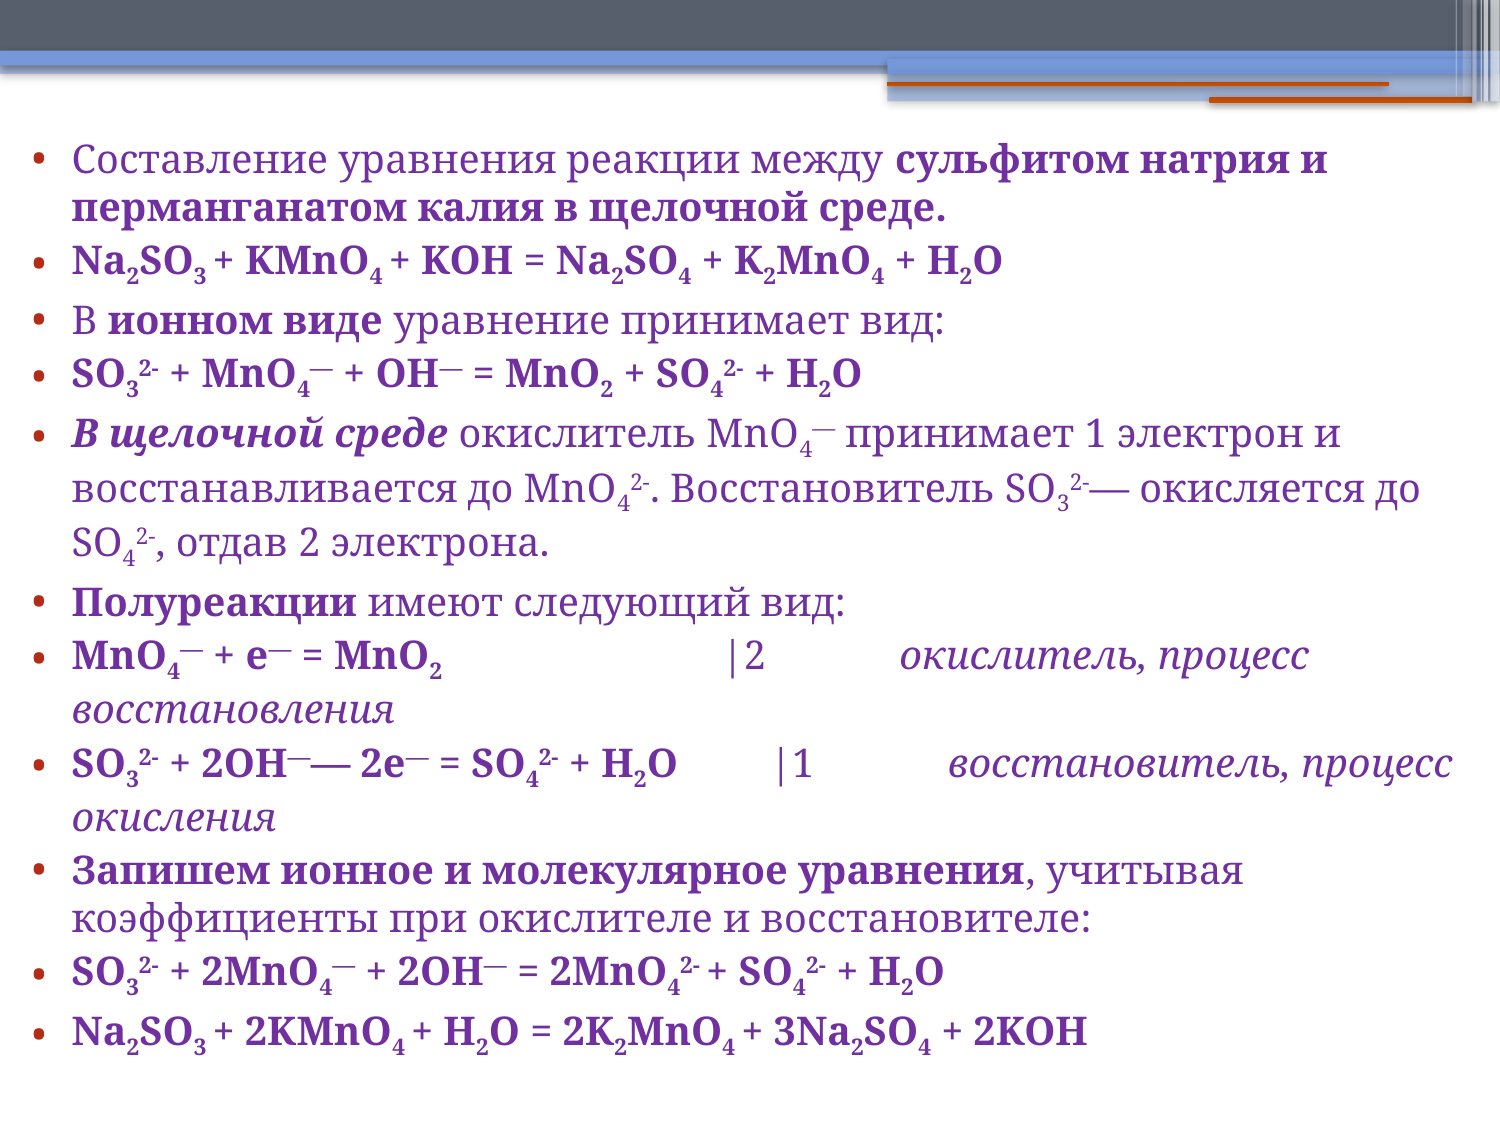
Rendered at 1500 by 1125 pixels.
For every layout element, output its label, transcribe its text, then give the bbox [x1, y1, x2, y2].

text_box Составление уравнения реакции между сульфитом натрия и перманганатом калия в щелочной среде. Na2SO3 + KMnO4 + KOH = Na2SO4 + K2MnO4 + H2O В ионном виде уравнение принимает вид: SO32- + MnO4— + OH— = MnO2 + SO42- + H2O В щелочной среде окислитель MnO4— принимает 1 электрон и восстанавливается до MnО42-. Восстановитель SO32-— окисляется до SO42-, отдав 2 электрона. Полуреакции имеют следующий вид: MnO4— + e— = MnО2 |2 окислитель, процесс восстановления SO32- + 2OH—— 2e— = SO42- + H2O |1 восстановитель, процесс окисления Запишем ионное и молекулярное уравнения, учитывая коэффициенты при окислителе и восстановителе: SO32- + 2MnO4— + 2OH— = 2MnО42- + SO42- + H2O Na2SO3 + 2KMnO4 + H2O = 2K2MnO4 + 3Na2SO4 + 2KOH [0, 126, 1500, 1076]
